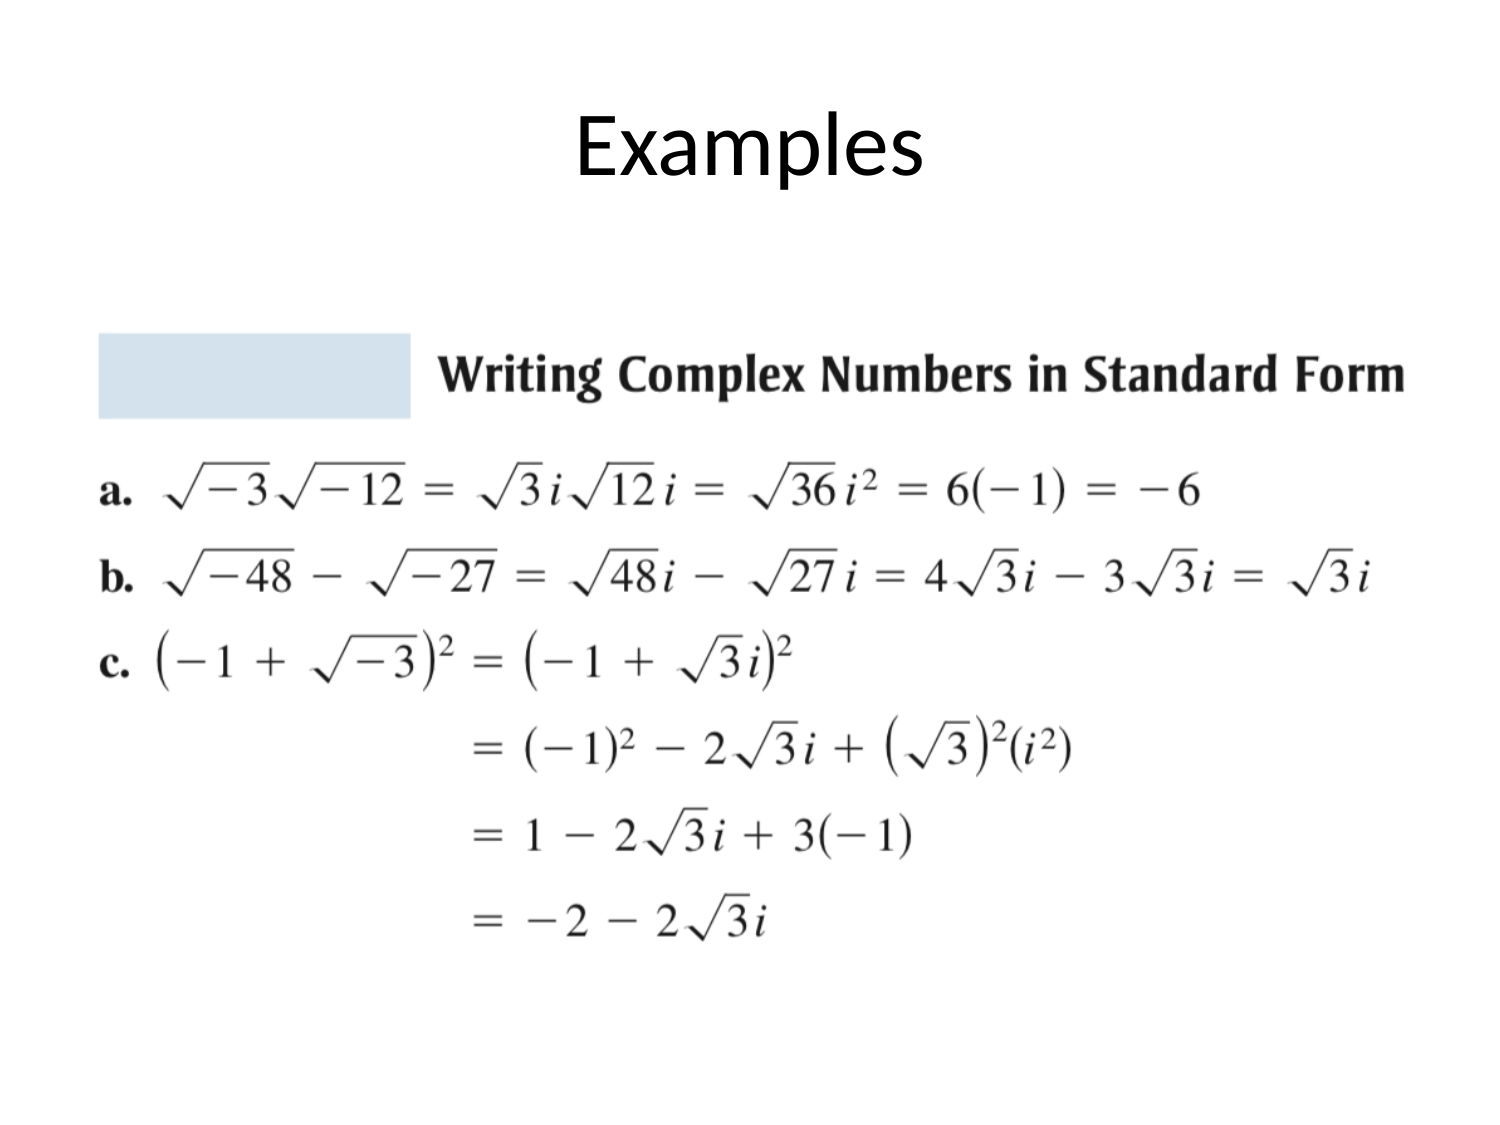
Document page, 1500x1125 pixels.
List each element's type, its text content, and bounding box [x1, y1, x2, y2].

title Examples [75, 45, 1425, 233]
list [74, 262, 1426, 1006]
